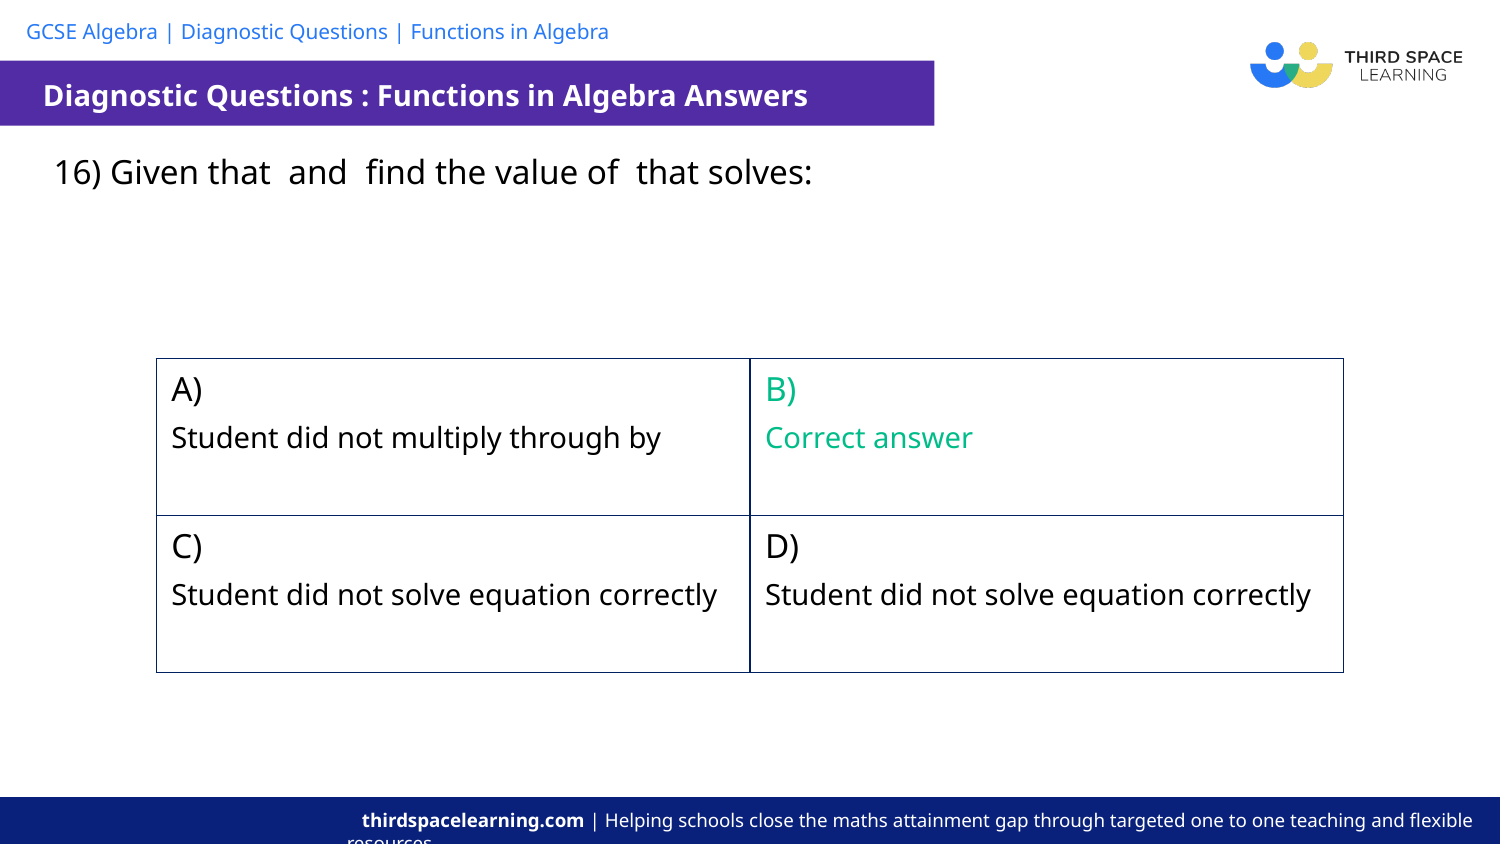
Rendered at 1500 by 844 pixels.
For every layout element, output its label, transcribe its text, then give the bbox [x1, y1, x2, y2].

text_box Diagnostic Questions : Functions in Algebra Answers [27, 61, 849, 127]
picture [1250, 33, 1465, 99]
